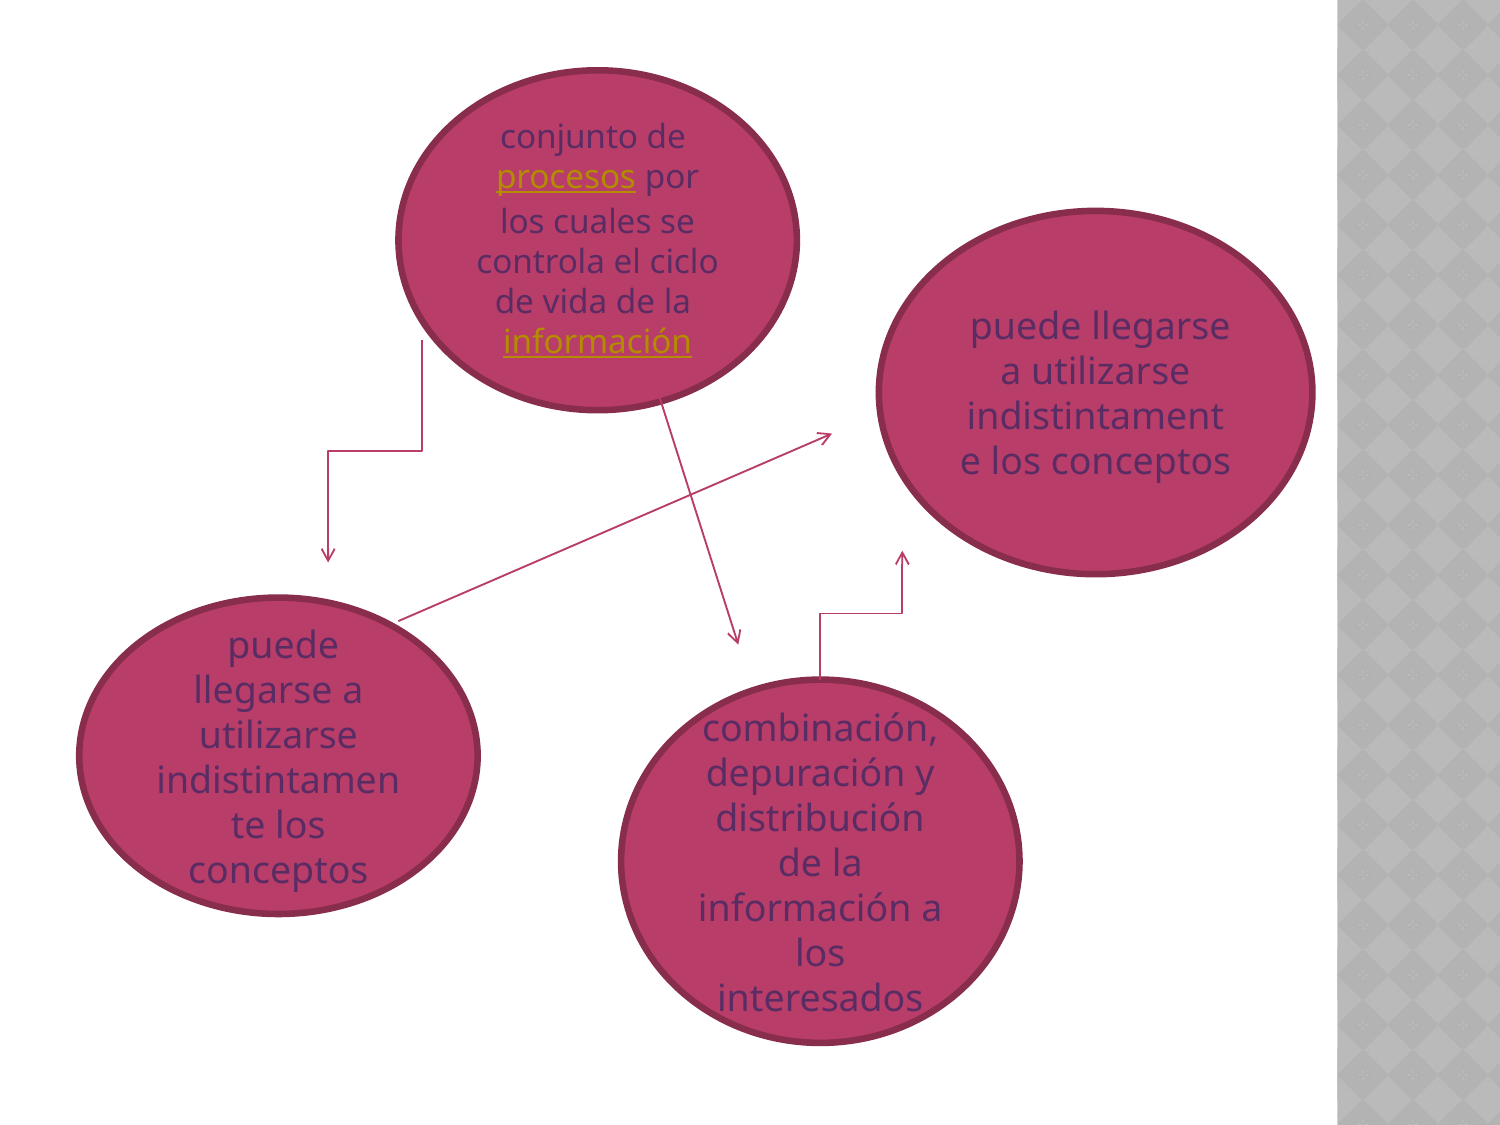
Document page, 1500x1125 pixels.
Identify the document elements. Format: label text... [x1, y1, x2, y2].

text_box combinación, depuración y distribución de la información a los interesados [617, 676, 1023, 1047]
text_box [263, 403, 487, 499]
text_box puede llegarse a utilizarse indistintamente los conceptos [75, 594, 481, 918]
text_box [397, 433, 833, 622]
text_box conjunto de procesos por los cuales se controla el ciclo de vida de la información [395, 66, 801, 414]
text_box puede llegarse a utilizarse indistintamente los conceptos [875, 207, 1316, 578]
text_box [796, 573, 927, 657]
